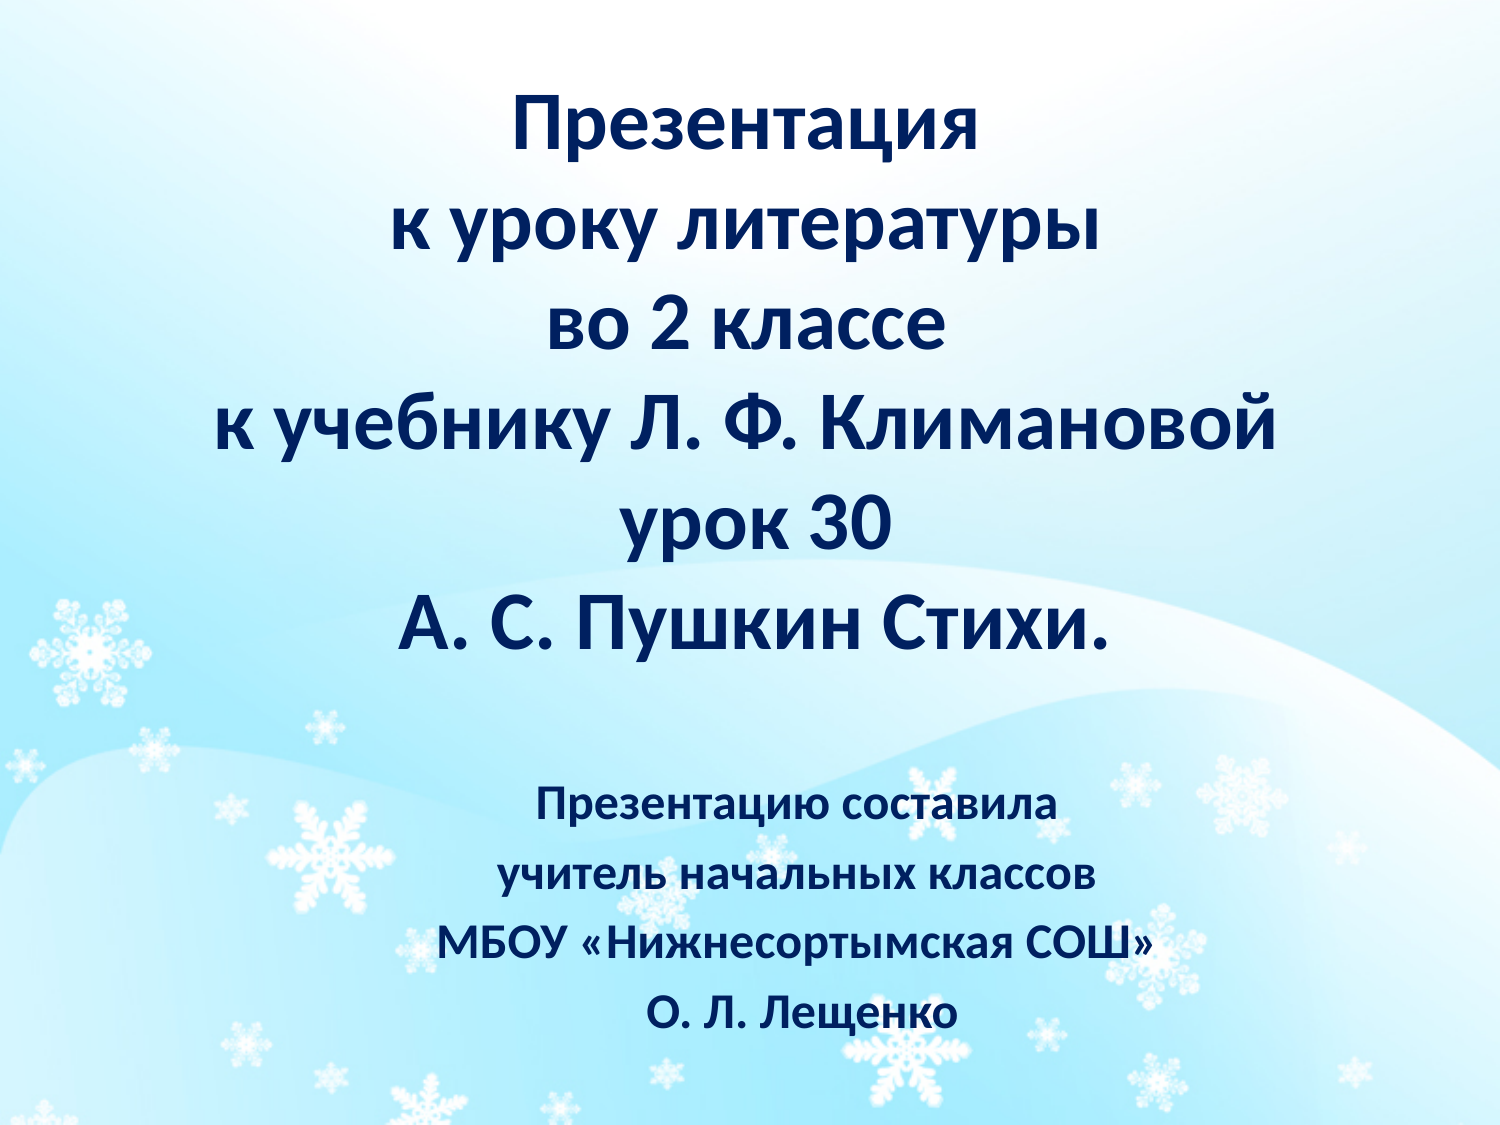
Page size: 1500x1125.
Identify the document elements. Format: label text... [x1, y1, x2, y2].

text_box Презентация к уроку литературы во 2 классе к учебнику Л. Ф. Климановой урок 30 А. С. Пушкин Стихи. [58, 58, 1453, 674]
picture [0, 0, 1500, 1125]
text_box Презентацию составила учитель начальных классов МБОУ «Нижнесортымская СОШ» О. Л. Лещенко [374, 761, 1231, 1047]
